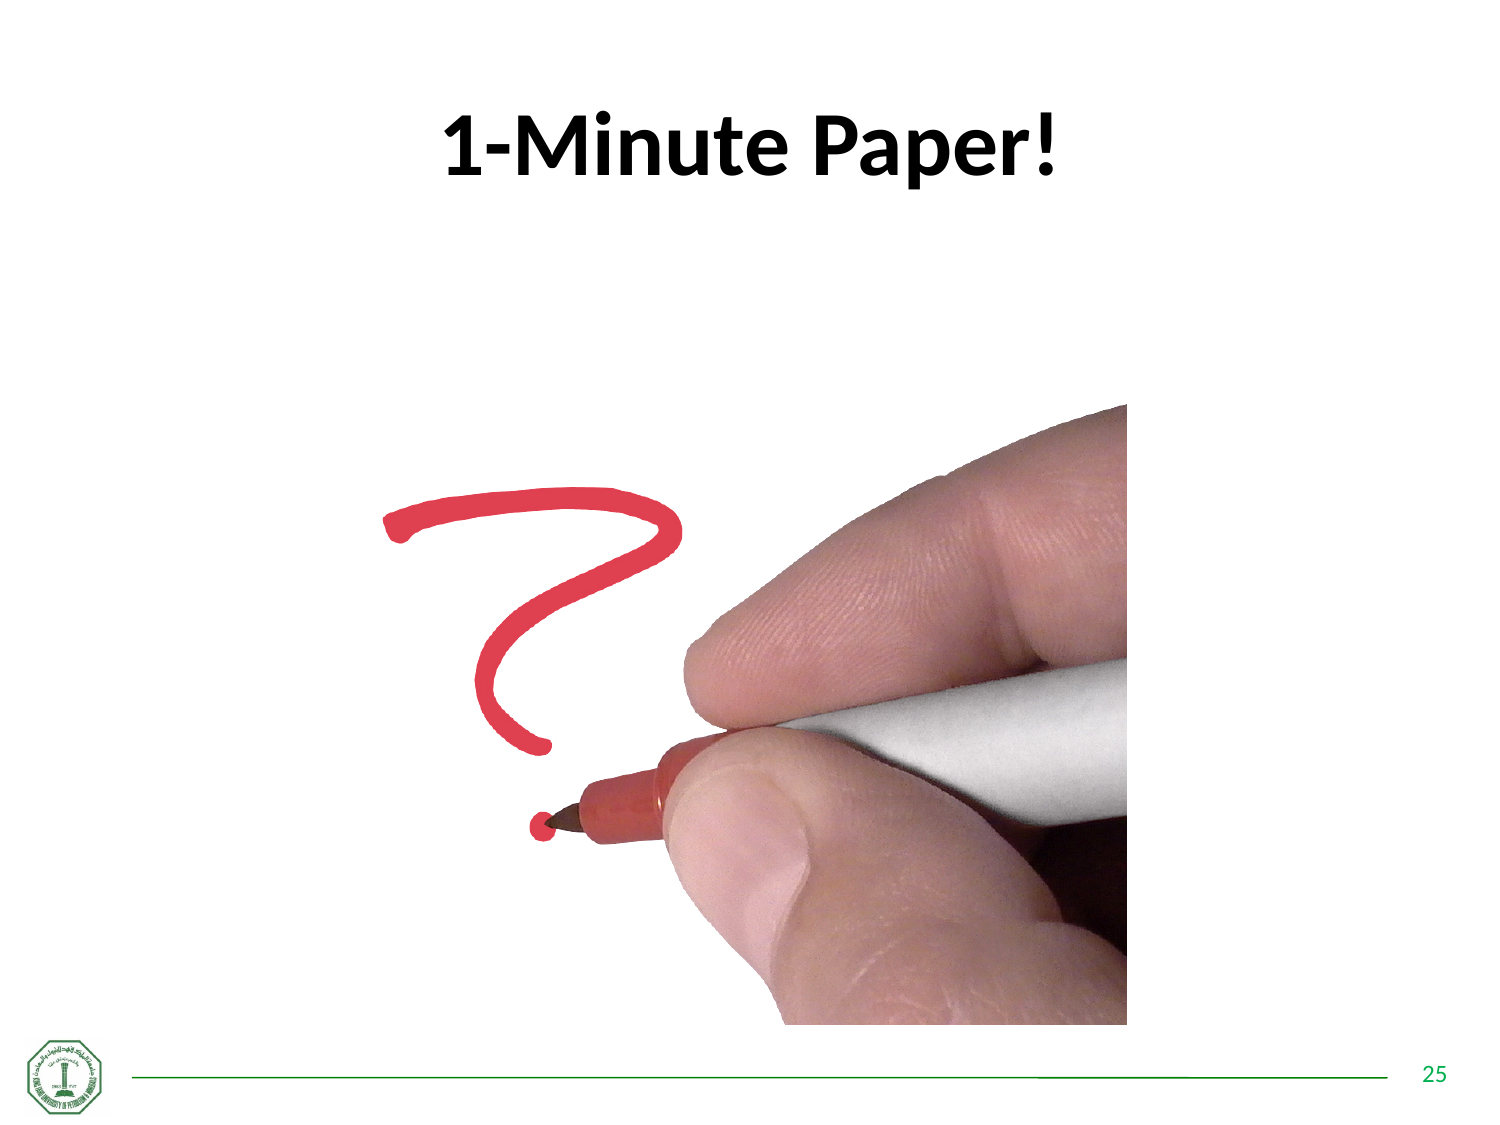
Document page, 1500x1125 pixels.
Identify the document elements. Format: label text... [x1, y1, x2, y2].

slide_number 25 [1387, 1042, 1463, 1103]
picture [287, 287, 1127, 1026]
picture [25, 1038, 110, 1117]
title 1-Minute Paper! [75, 45, 1425, 233]
